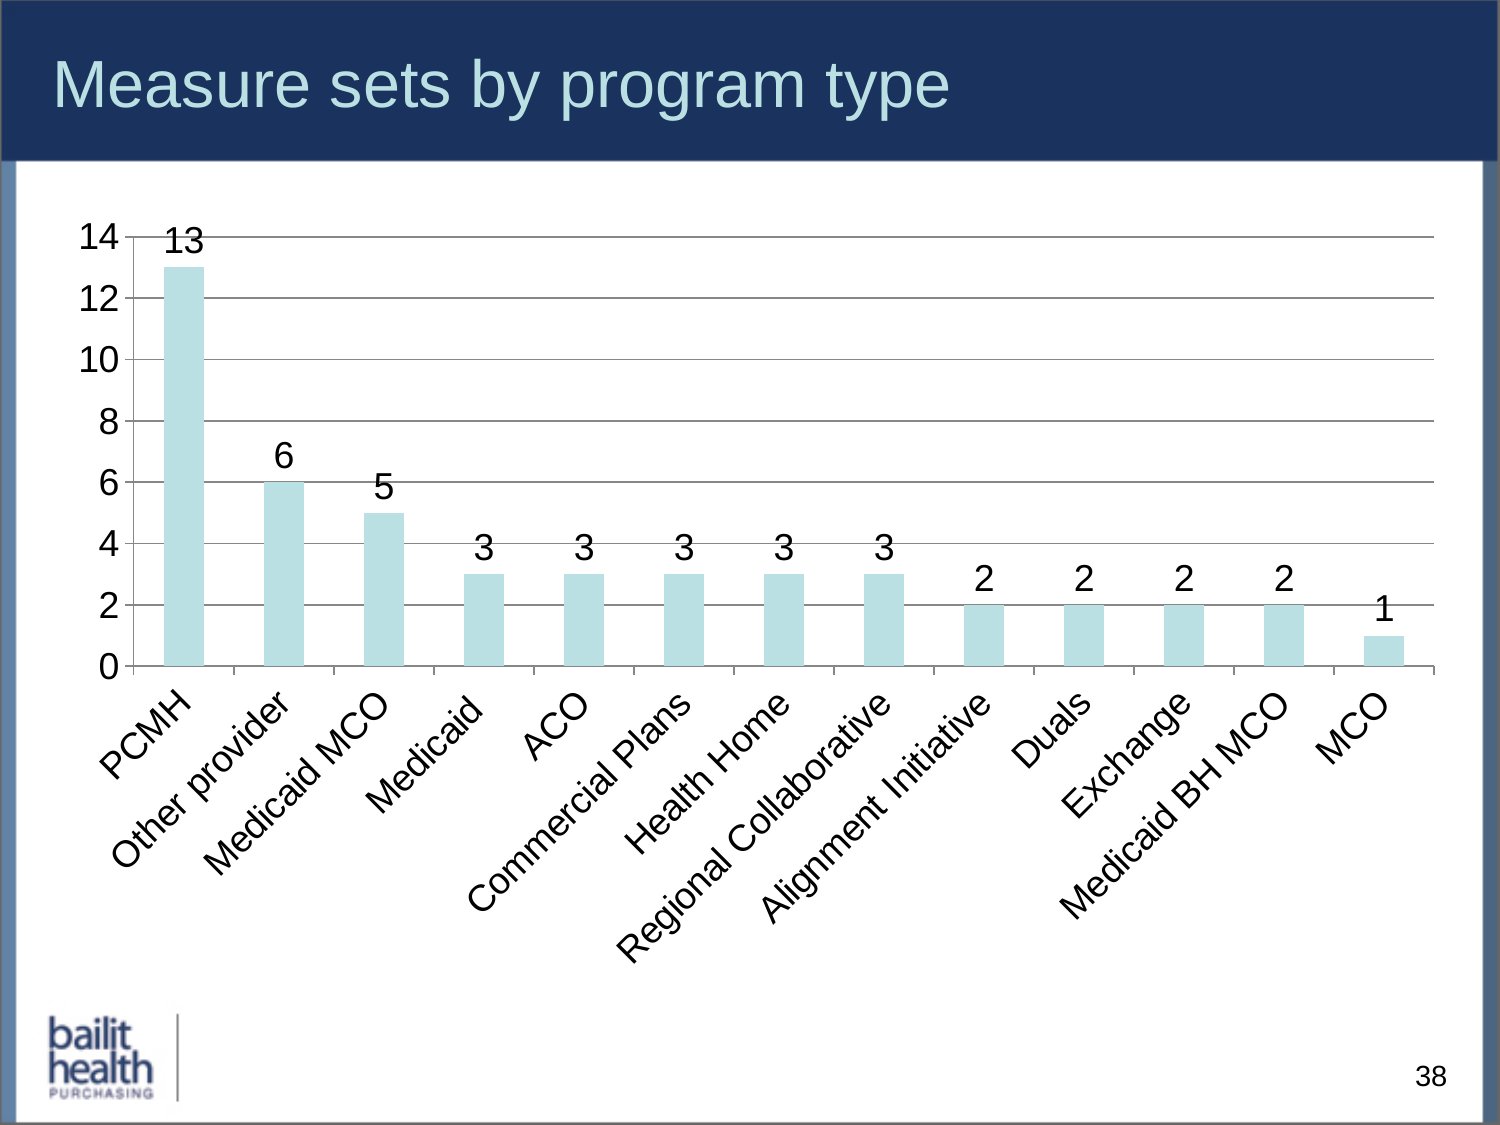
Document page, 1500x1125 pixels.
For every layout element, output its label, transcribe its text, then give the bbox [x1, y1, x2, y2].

title Measure sets by program type [37, 0, 1451, 176]
picture [0, 0, 1500, 1125]
slide_number 38 [1374, 1049, 1463, 1088]
chart [49, 199, 1463, 988]
